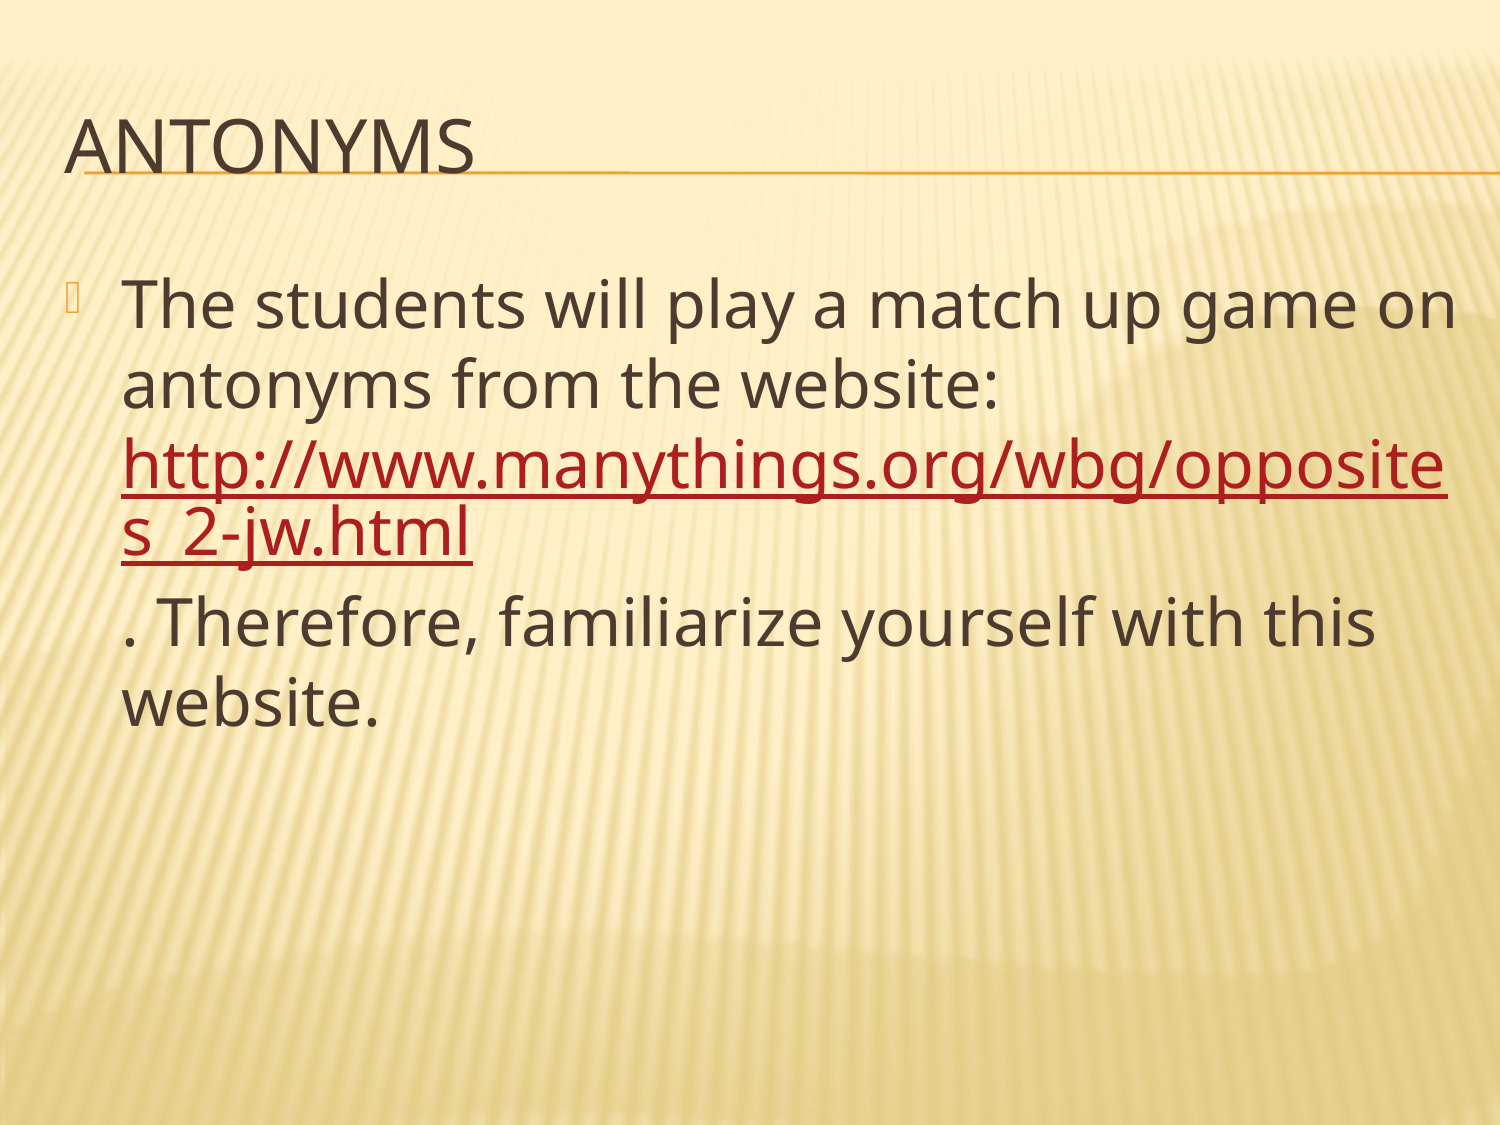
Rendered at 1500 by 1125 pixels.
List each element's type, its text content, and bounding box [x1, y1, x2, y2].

title Antonyms [50, 75, 1475, 213]
list The students will play a match up game on antonyms from the website: http://www.manythings.org/wbg/opposites_2-jw.html. Therefore, familiarize yourself with this website. [50, 254, 1475, 998]
